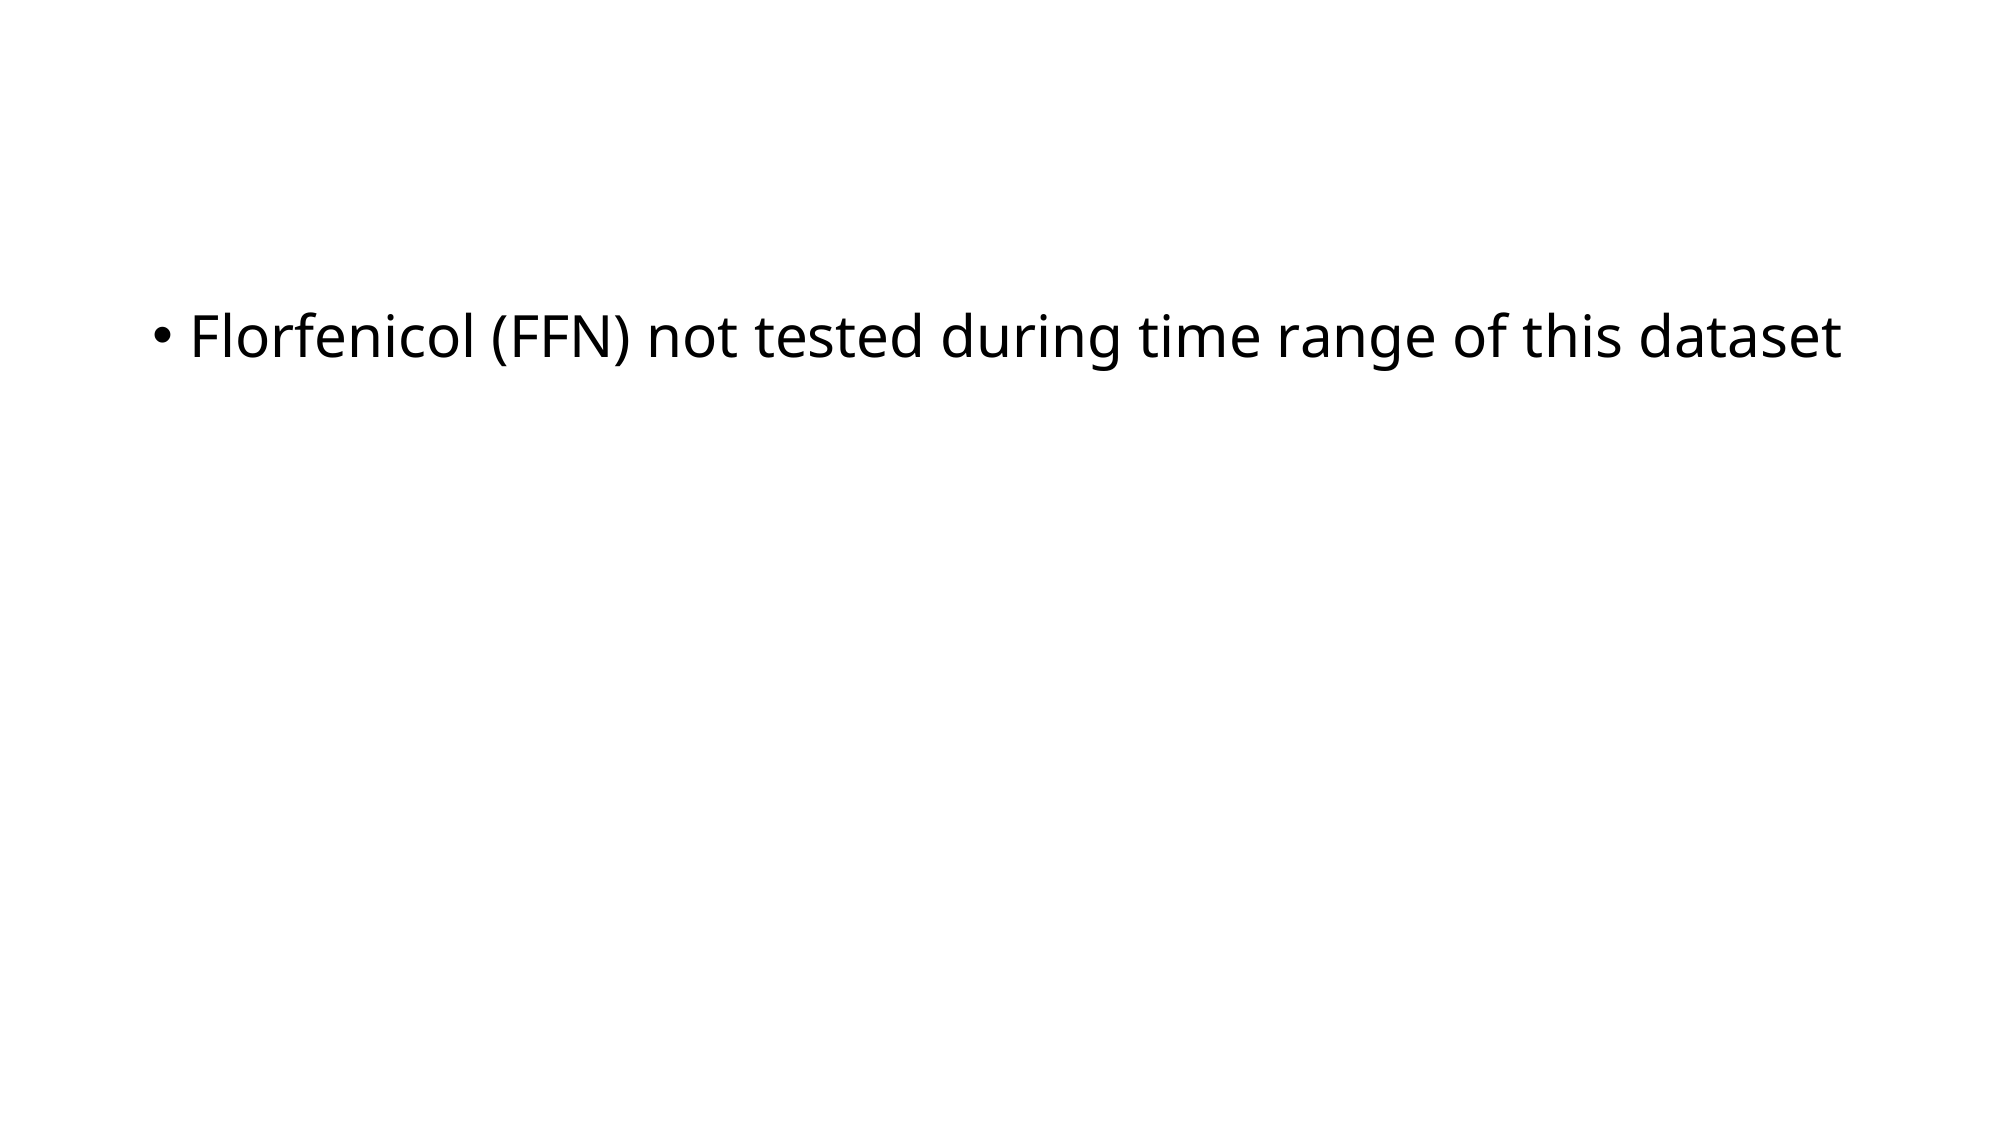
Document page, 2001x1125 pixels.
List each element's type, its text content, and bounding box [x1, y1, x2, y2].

list Florfenicol (FFN) not tested during time range of this dataset [137, 299, 1863, 1014]
